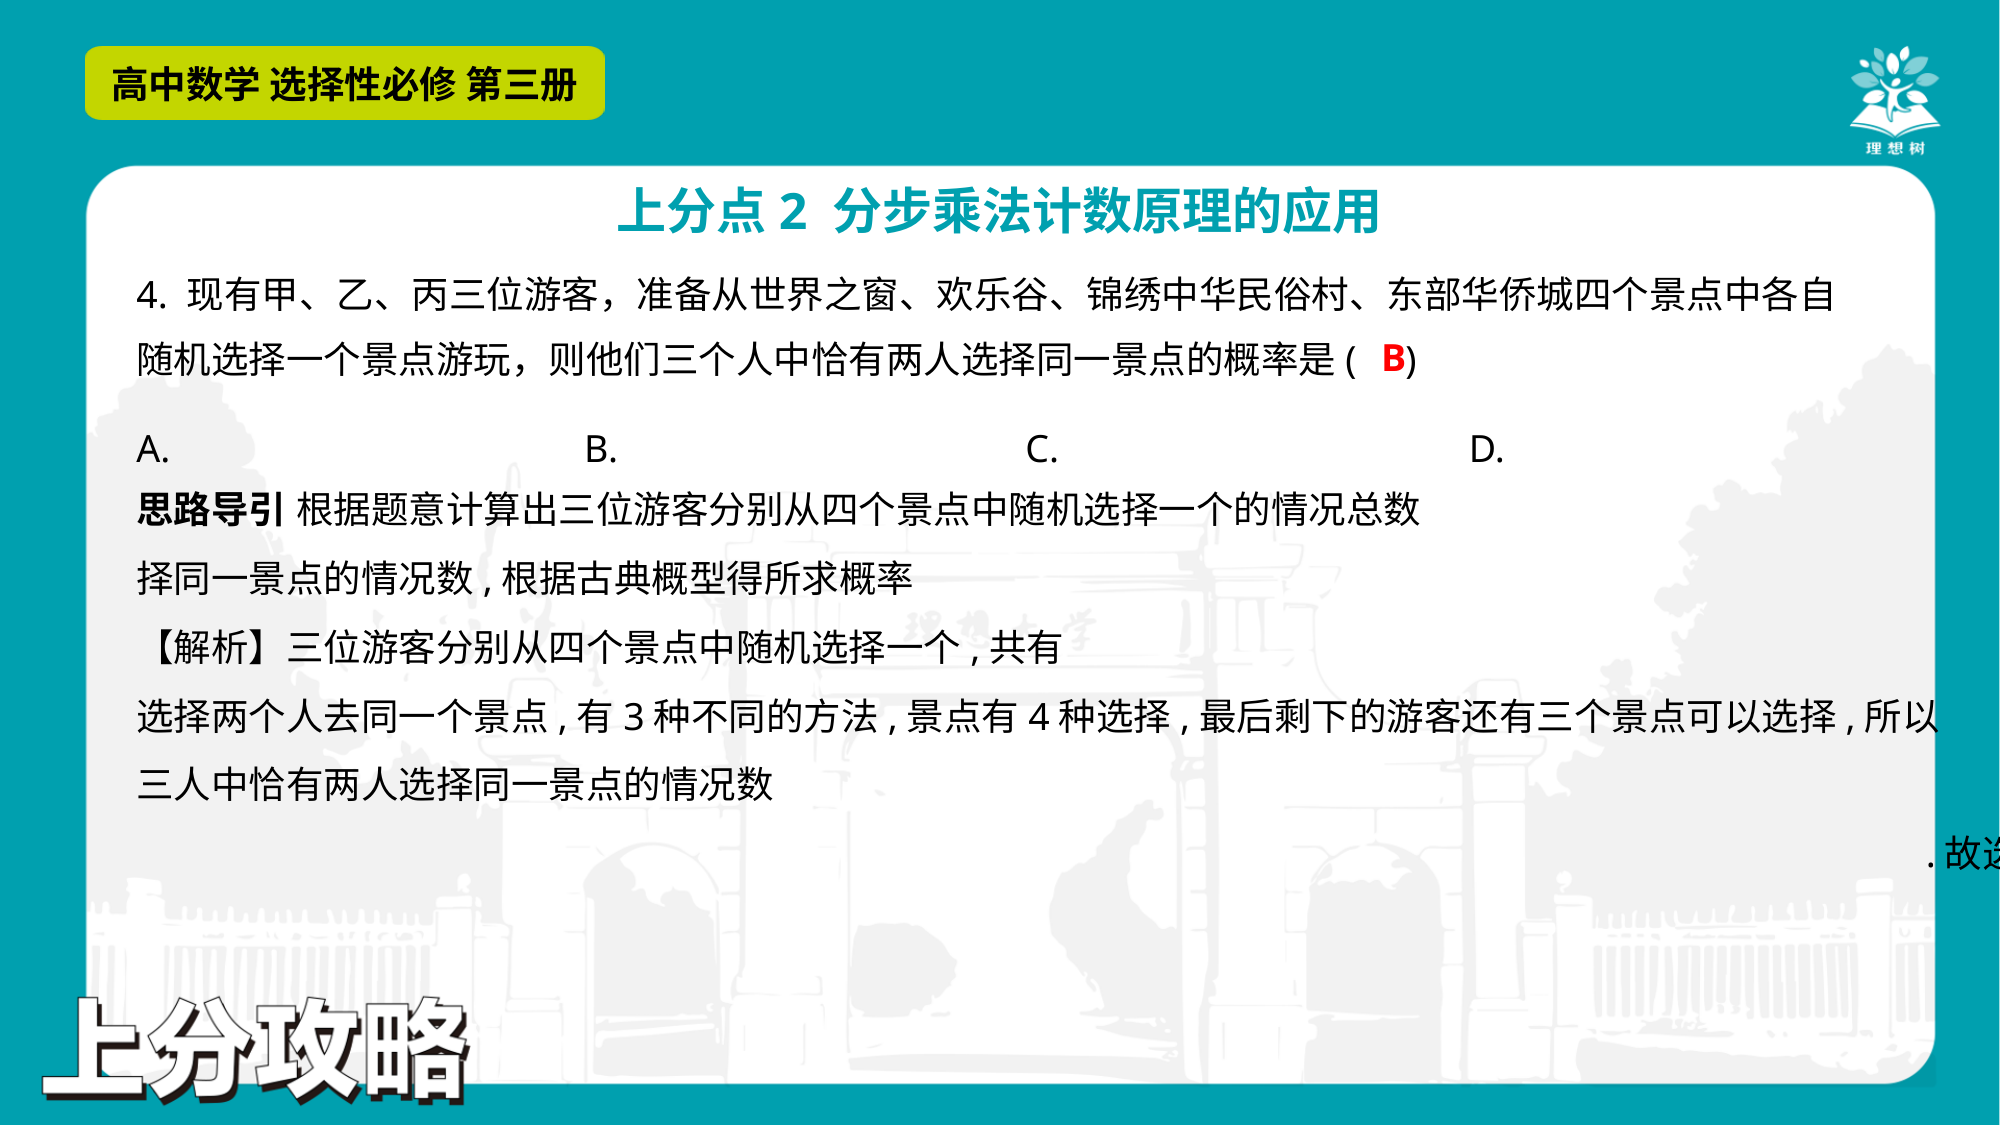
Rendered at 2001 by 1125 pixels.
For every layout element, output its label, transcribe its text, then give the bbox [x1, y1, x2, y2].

picture [0, 0, 2000, 1125]
text_box B [1366, 314, 1421, 373]
text_box 4. 现有甲、乙、丙三位游客，准备从世界之窗、欢乐谷、锦绣中华民俗村、东部华侨城四个景点中各自 随机选择一个景点游玩，则他们三个人中恰有两人选择同一景点的概率是( ) [136, 247, 1865, 374]
